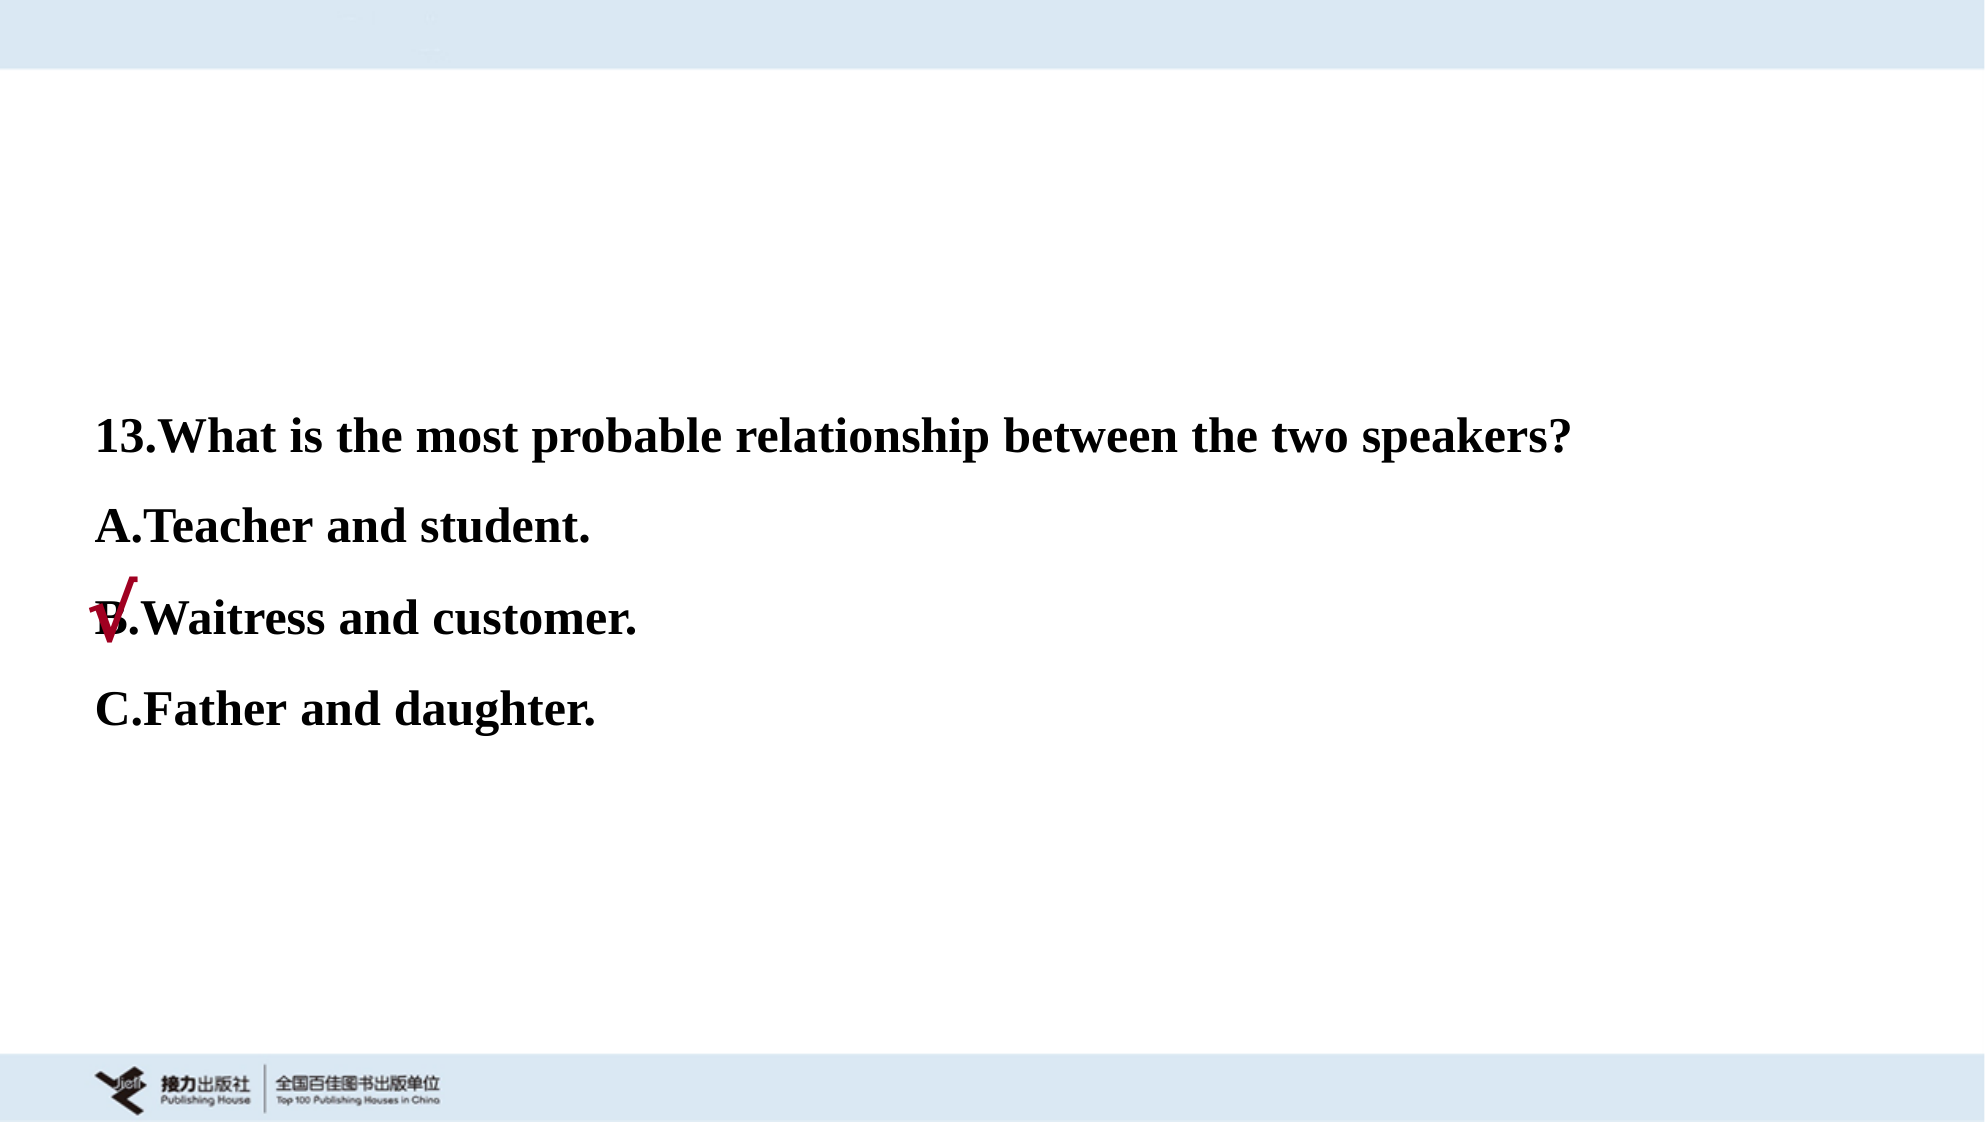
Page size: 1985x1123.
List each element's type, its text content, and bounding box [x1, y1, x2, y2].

text_box √ [86, 564, 139, 657]
text_box A.Teacher and student. B.Waitress and customer. C.Father and daughter. [94, 460, 1892, 736]
picture [0, 0, 1985, 1122]
text_box 13.What is the most probable relationship between the two speakers? [94, 374, 1892, 460]
